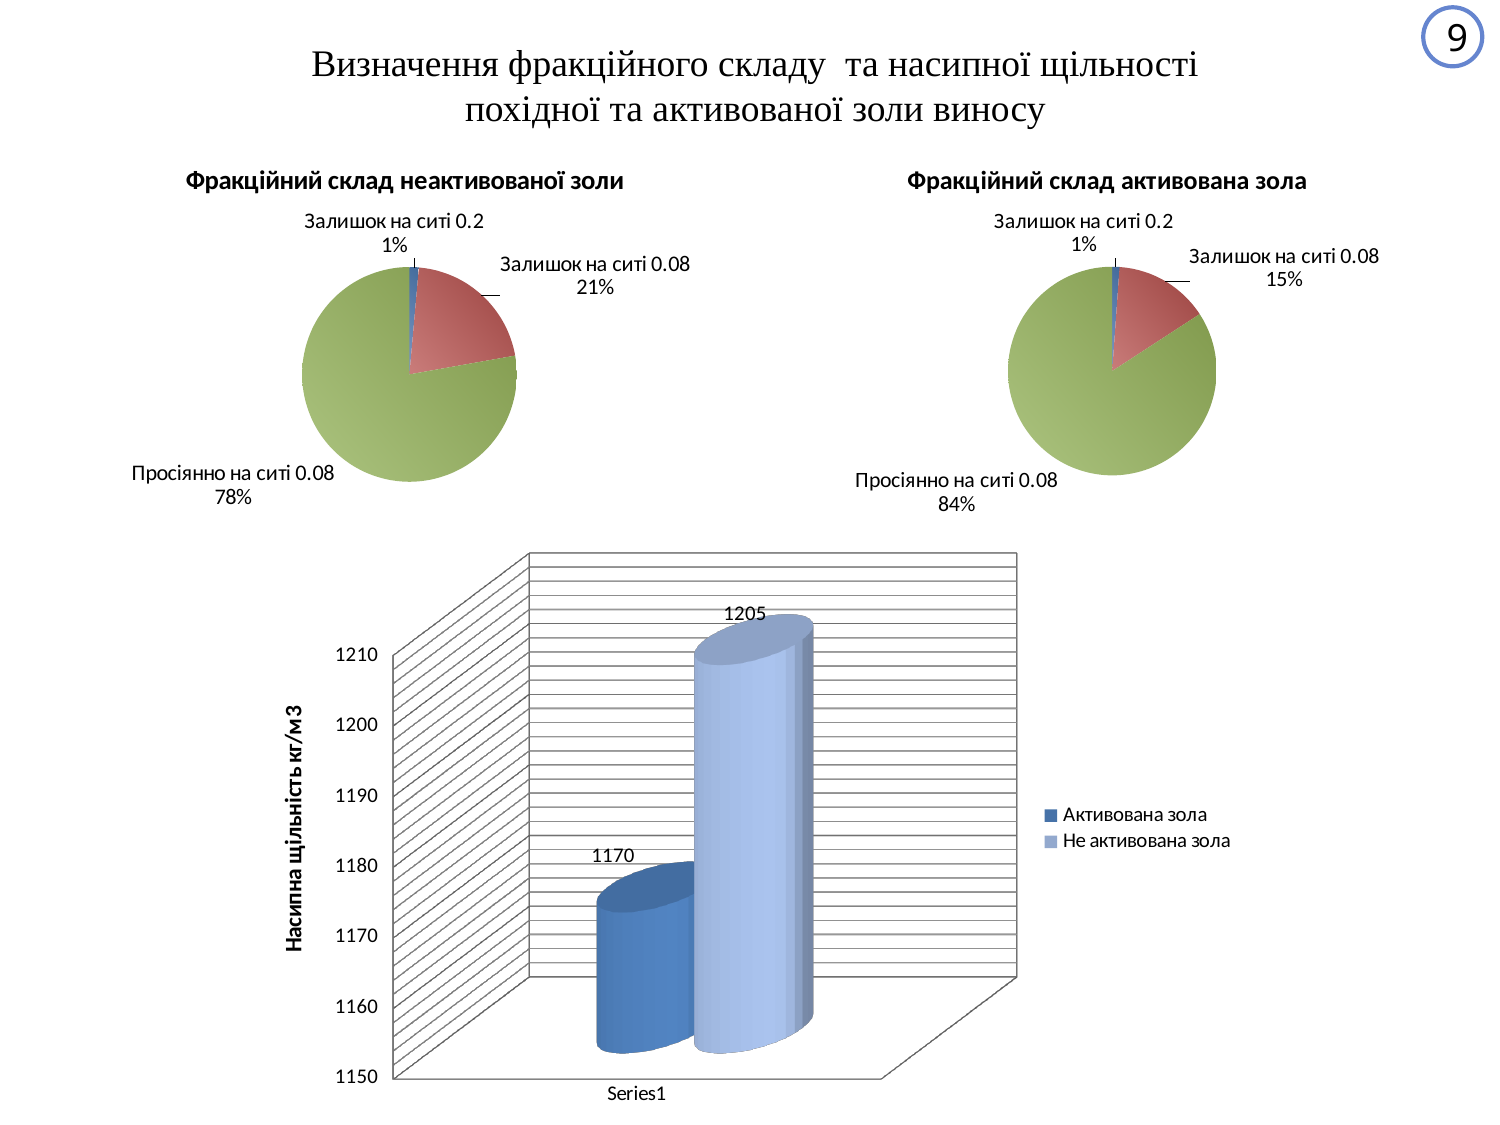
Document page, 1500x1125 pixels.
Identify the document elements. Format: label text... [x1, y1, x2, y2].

chart [250, 540, 1250, 1117]
text_box Визначення фракційного складу та насипної щільності похідної та активованої золи виносу [296, 31, 1215, 136]
text_box 9 [1421, 5, 1485, 69]
chart [8, 145, 1492, 530]
